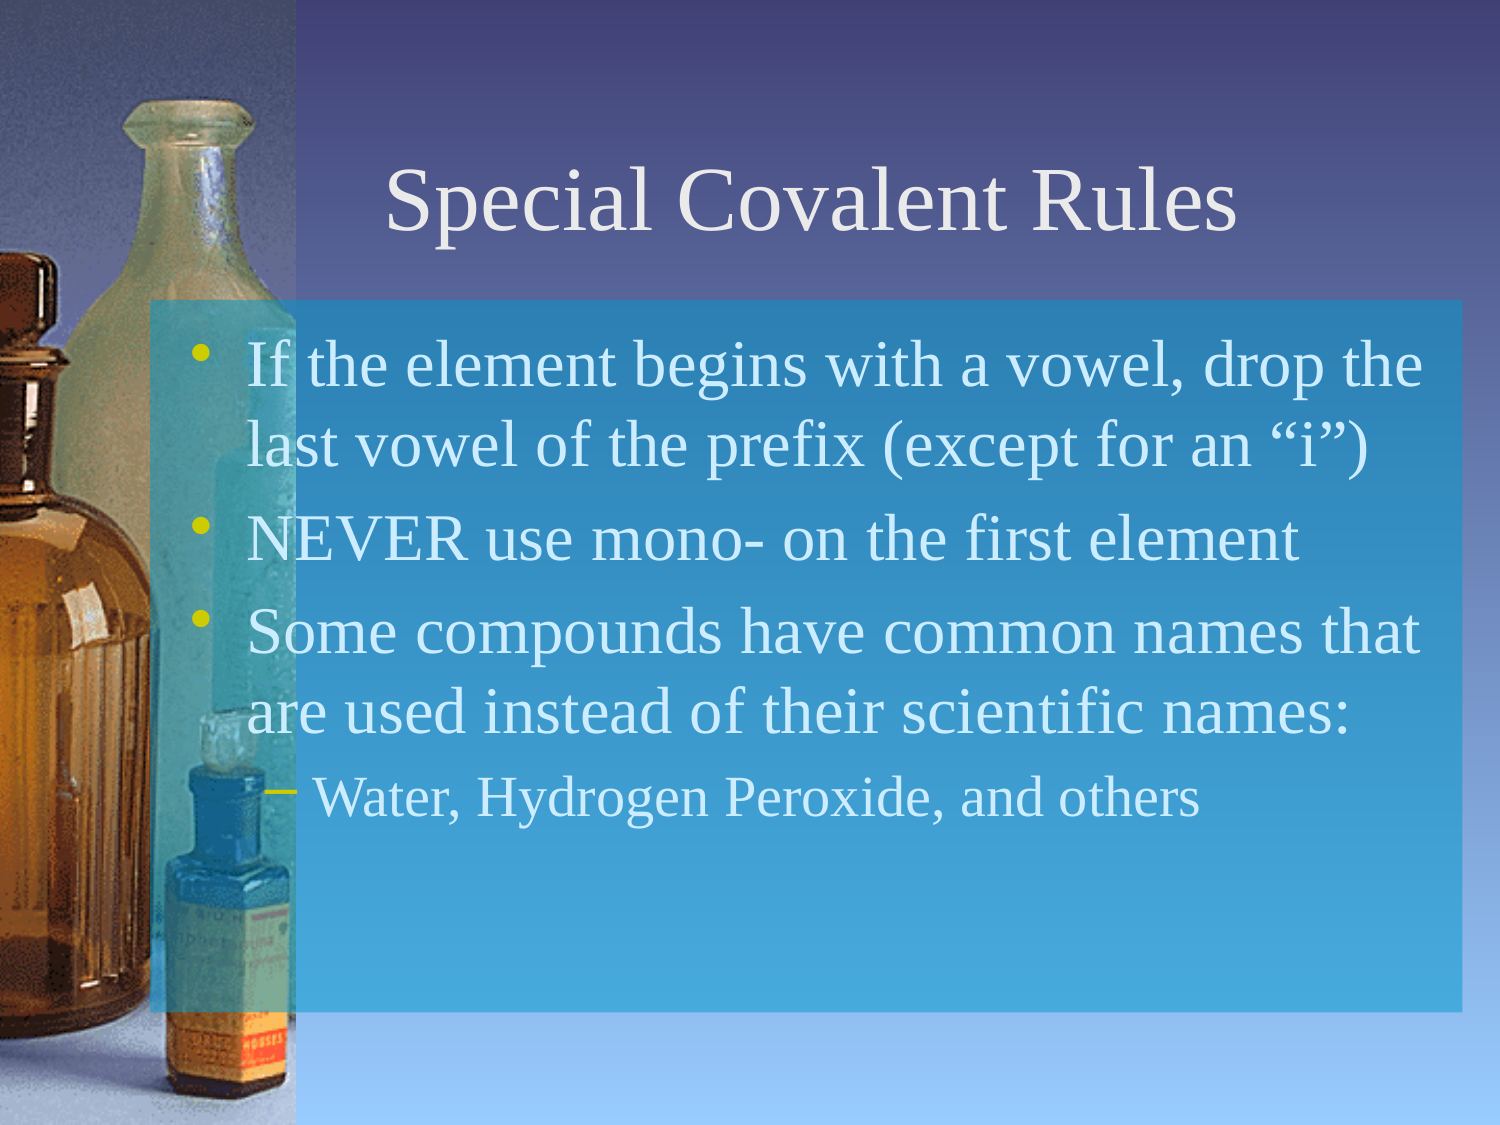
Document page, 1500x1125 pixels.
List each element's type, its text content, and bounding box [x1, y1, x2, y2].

title Special Covalent Rules [174, 99, 1451, 288]
picture [0, 0, 296, 1125]
list If the element begins with a vowel, drop the last vowel of the prefix (except for an “i”) NEVER use mono- on the first element Some compounds have common names that are used instead of their scientific names: Water, Hydrogen Peroxide, and others [174, 312, 1451, 988]
